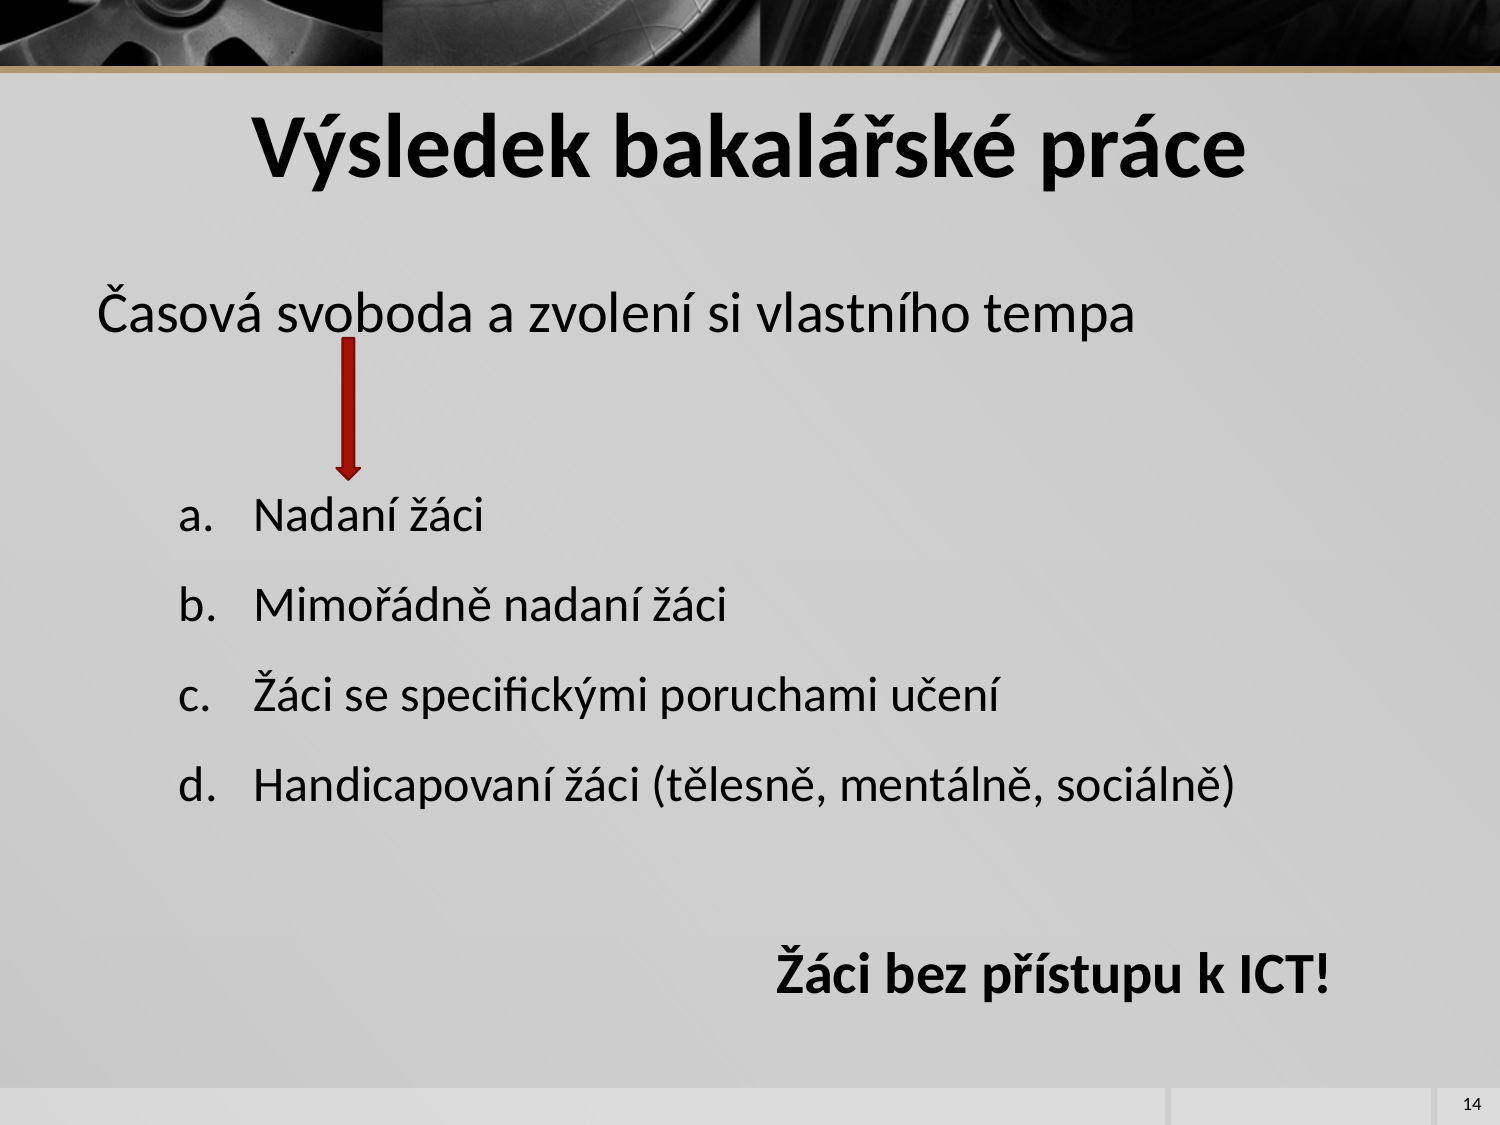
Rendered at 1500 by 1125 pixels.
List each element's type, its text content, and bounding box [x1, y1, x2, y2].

text_box Časová svoboda a zvolení si vlastního tempa [82, 231, 1152, 352]
text_box [335, 336, 362, 481]
text_box Výsledek bakalářské práce [100, 78, 1400, 203]
text_box Žáci bez přístupu k ICT! [761, 893, 1400, 1013]
text_box Nadaní žáci Mimořádně nadaní žáci Žáci se specifickými poruchami učení Handicapovaní žáci (tělesně, mentálně, sociálně) [164, 444, 1253, 820]
slide_number 14 [1434, 1084, 1497, 1122]
picture [0, 0, 1500, 66]
